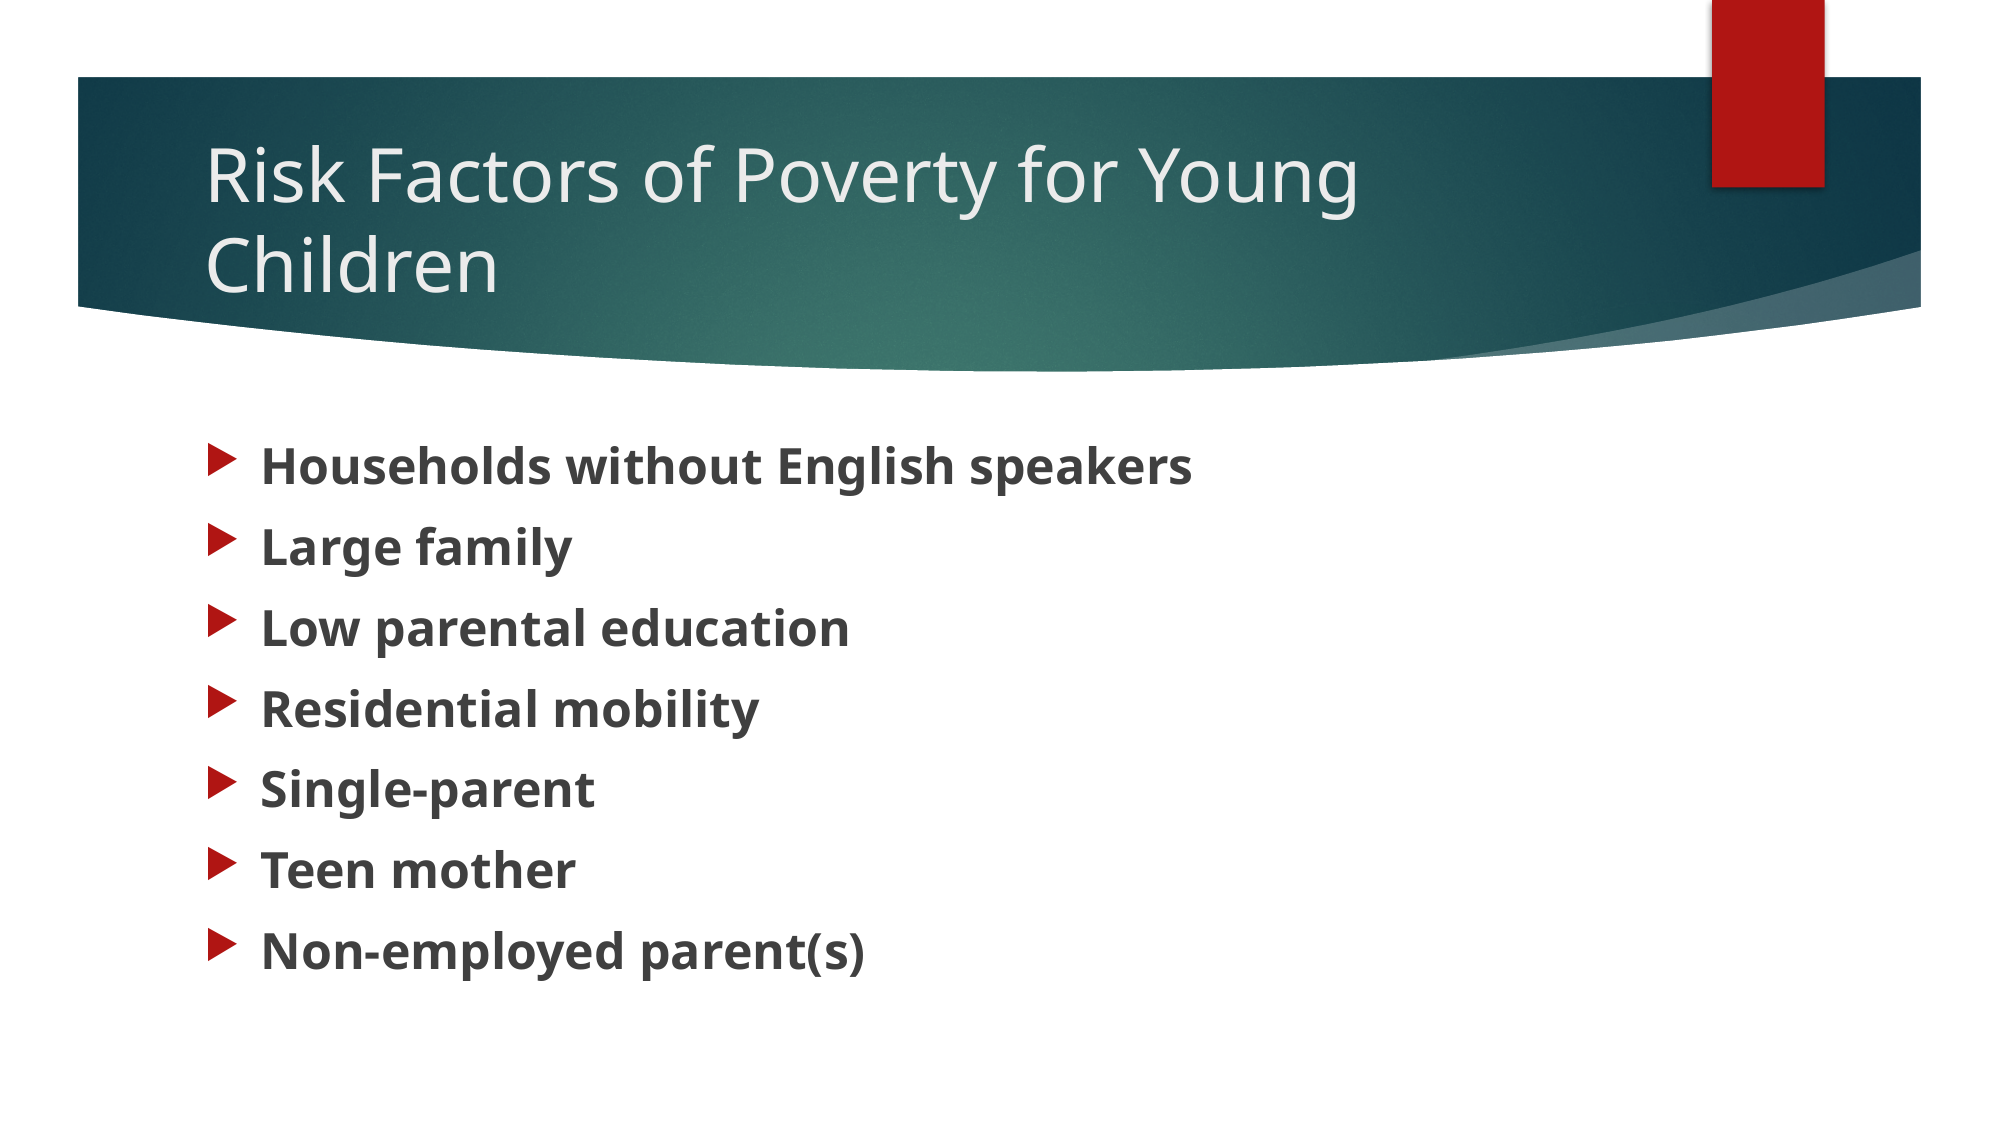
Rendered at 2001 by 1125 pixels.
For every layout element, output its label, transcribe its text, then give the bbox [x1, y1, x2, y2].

title Risk Factors of Poverty for Young Children [189, 159, 1638, 276]
list Households without English speakers Large family Low parental education Residential mobility Single-parent Teen mother Non-employed parent(s) [189, 427, 1638, 988]
